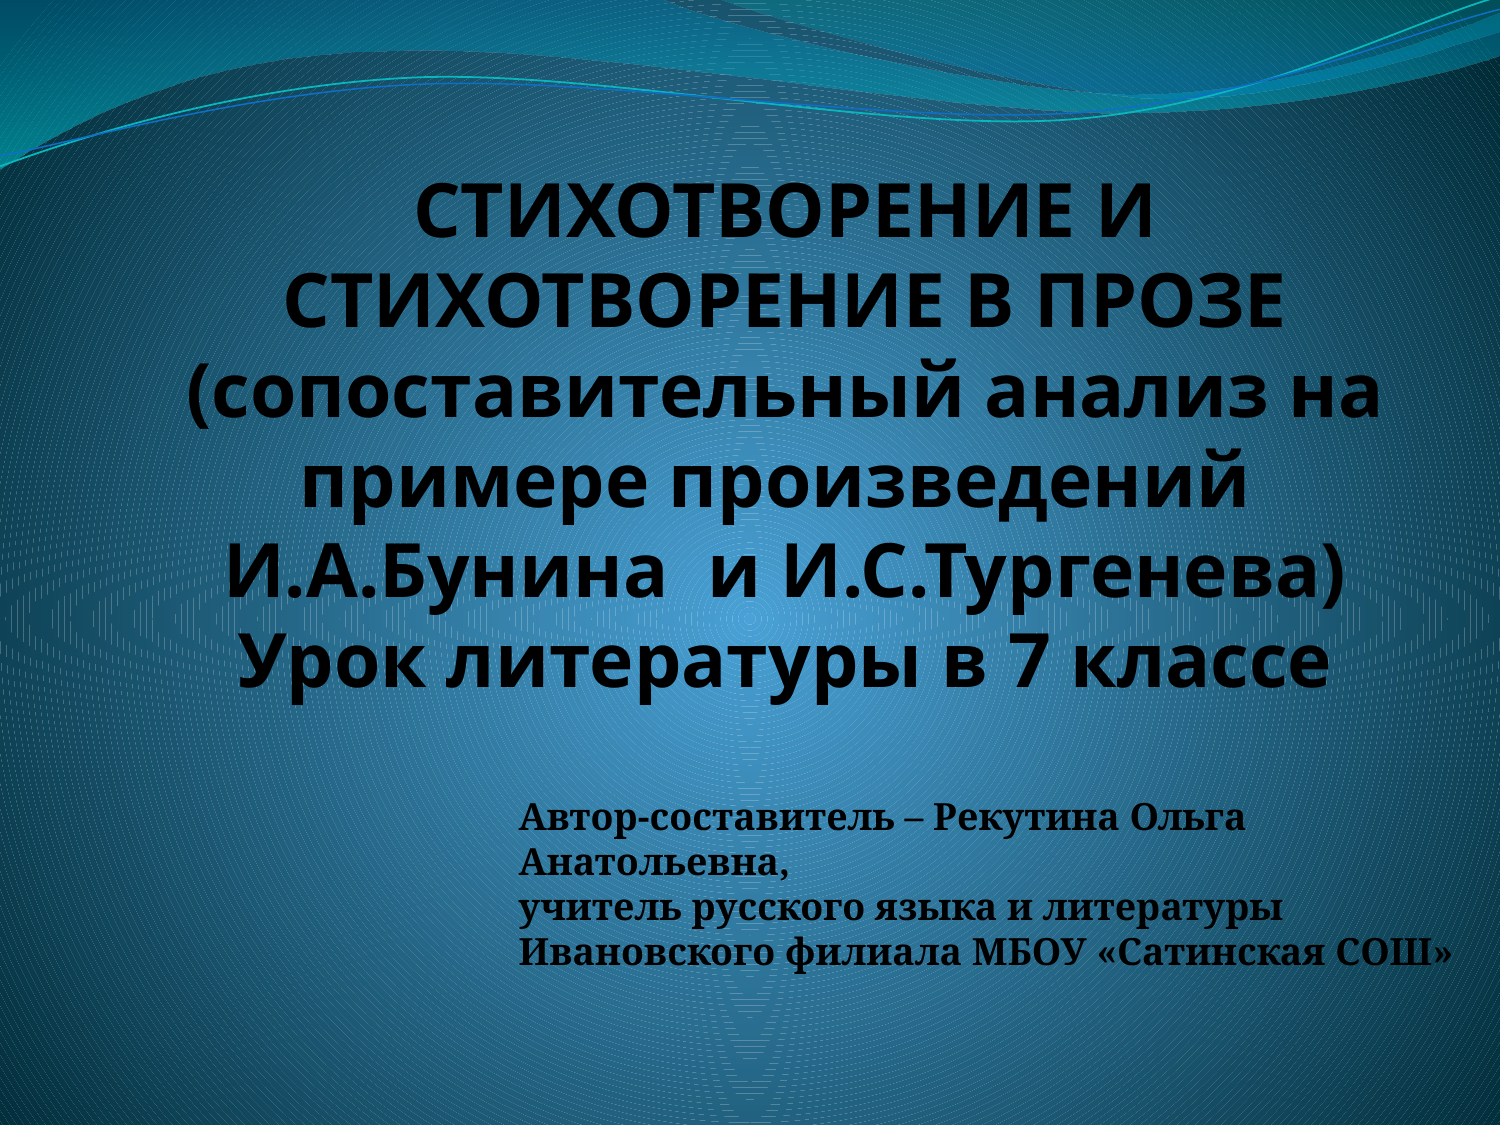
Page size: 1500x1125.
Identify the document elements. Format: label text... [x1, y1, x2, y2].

text_box Автор-составитель – Рекутина Ольга Анатольевна, учитель русского языка и литературы Ивановского филиала МБОУ «Сатинская СОШ» [503, 785, 1500, 980]
text_box СТИХОТВОРЕНИЕ И СТИХОТВОРЕНИЕ В ПРОЗЕ (сопоставительный анализ на примере произведений И.А.Бунина и И.С.Тургенева) Урок литературы в 7 классе [164, 155, 1407, 710]
